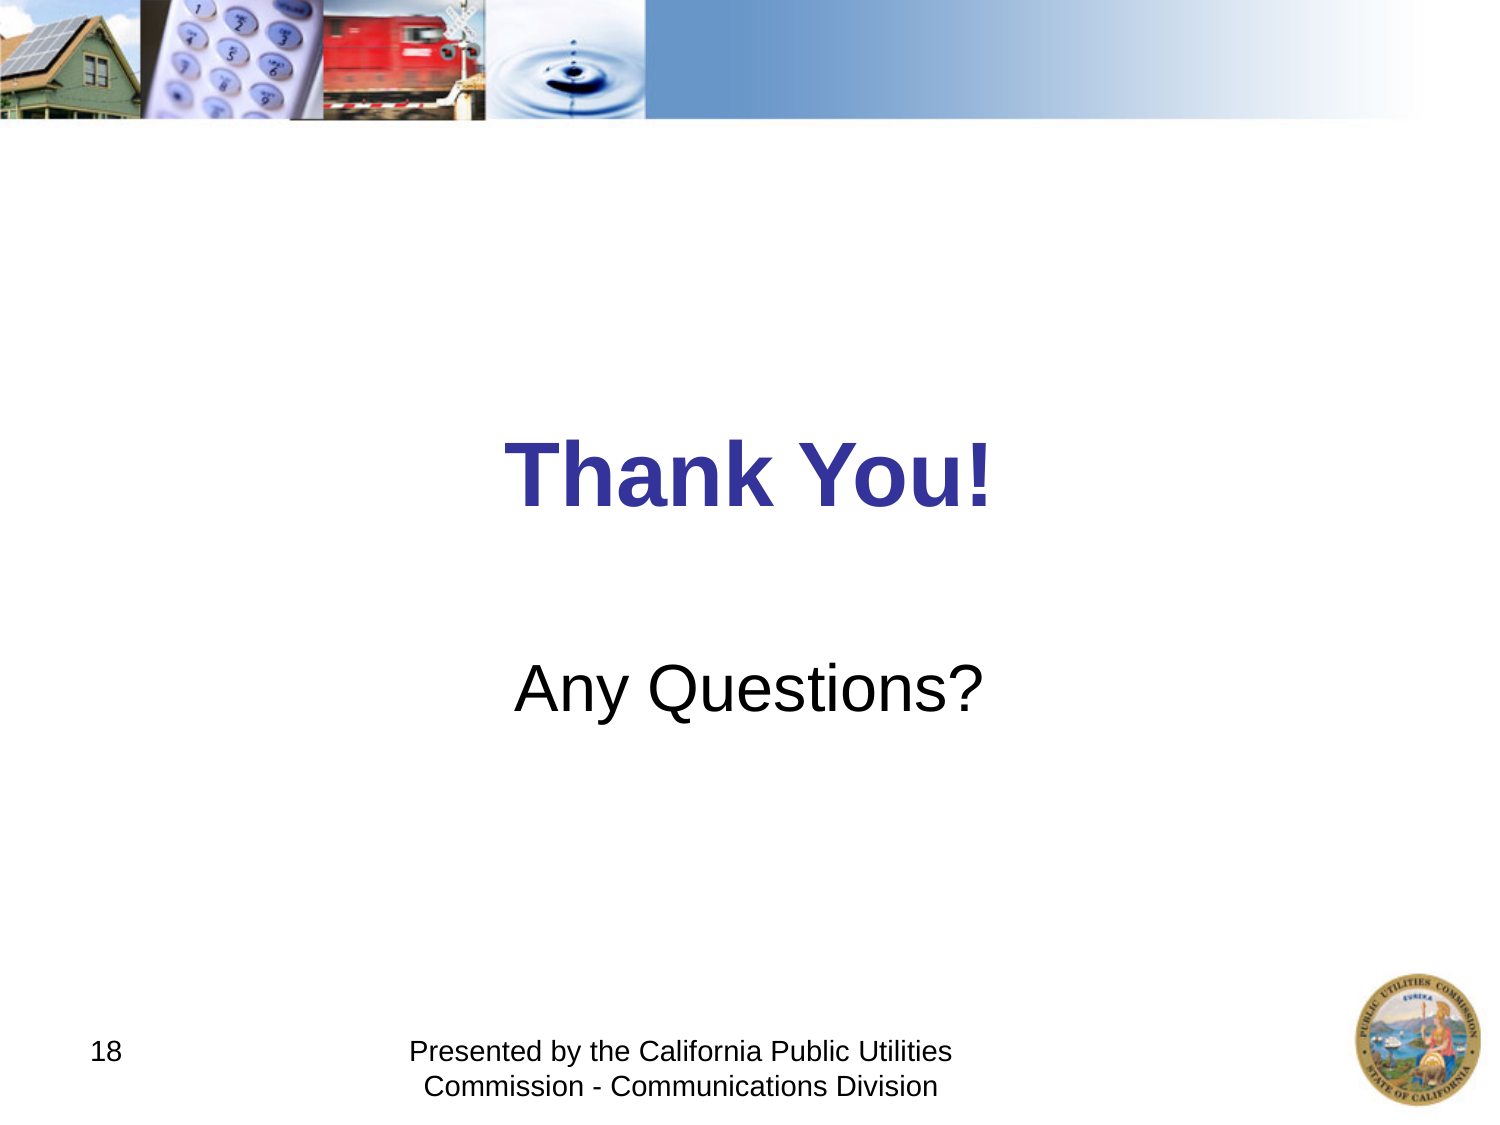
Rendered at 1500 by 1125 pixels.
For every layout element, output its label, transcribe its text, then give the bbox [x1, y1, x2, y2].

slide_number 18 [75, 1024, 350, 1103]
picture [0, 0, 1500, 1125]
footer Presented by the California Public Utilities Commission - Communications Division [362, 1024, 1000, 1103]
subtitle Any Questions? [225, 637, 1275, 925]
title Thank You! [112, 349, 1388, 591]
